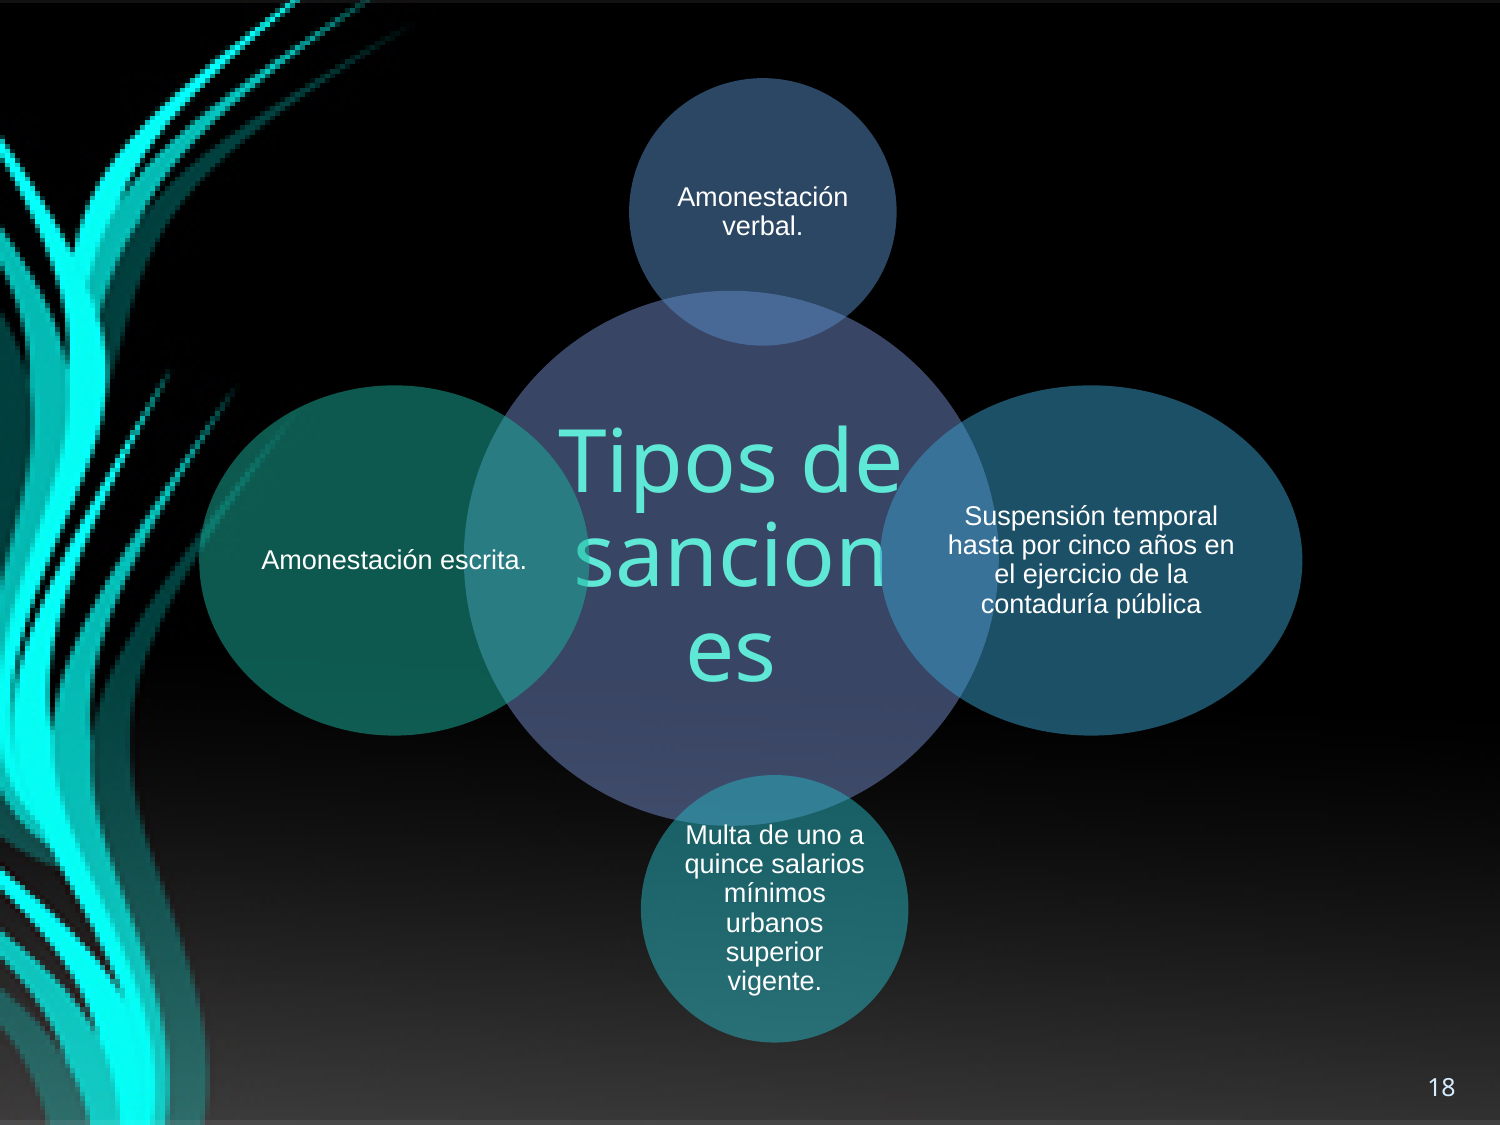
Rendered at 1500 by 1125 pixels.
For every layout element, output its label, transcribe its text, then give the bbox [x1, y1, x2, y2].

slide_number 18 [1412, 1052, 1488, 1113]
picture [0, 0, 1500, 1125]
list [76, 77, 1426, 1043]
